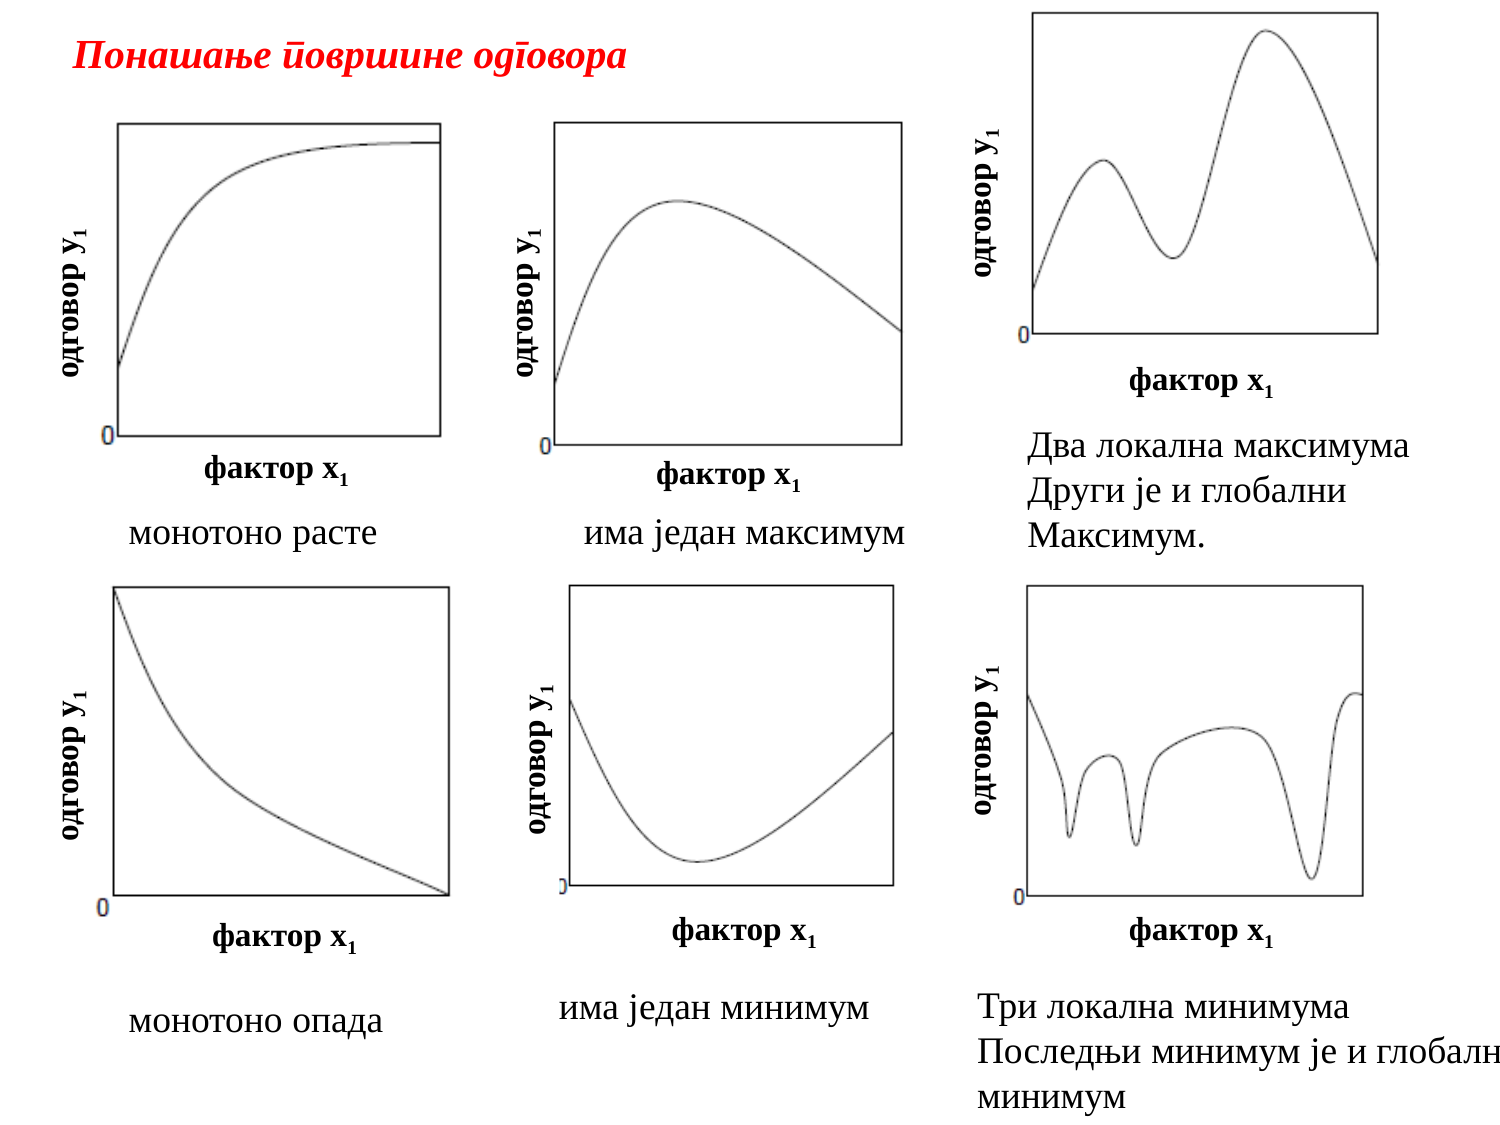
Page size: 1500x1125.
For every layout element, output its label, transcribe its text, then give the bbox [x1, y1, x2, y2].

text_box одговор у1 [37, 687, 69, 856]
picture [554, 574, 911, 907]
text_box одговор у1 [950, 662, 994, 831]
picture [74, 574, 472, 925]
title Понашање површине одговора [37, 0, 663, 105]
text_box монотоно опада [113, 987, 399, 1048]
text_box има један максимум [569, 499, 921, 560]
text_box фактор х1 [656, 915, 832, 961]
text_box фактор х1 [1114, 358, 1289, 411]
text_box фактор х1 [1114, 931, 1289, 961]
text_box одговор у1 [950, 125, 1007, 294]
text_box има један минимум [544, 974, 886, 1035]
picture [1012, 0, 1394, 350]
text_box одговор у1 [504, 681, 549, 850]
picture [537, 112, 918, 463]
text_box Два локална максимума Други је и глобални Максимум. [1012, 412, 1500, 563]
text_box фактор х1 [189, 472, 364, 498]
text_box одговор у1 [491, 224, 532, 394]
text_box монотоно расте [113, 499, 393, 560]
picture [87, 112, 472, 465]
text_box фактор х1 [641, 472, 817, 499]
text_box Три локална минимума Последњи минимум је и глобални минимум [962, 973, 1500, 1124]
picture [999, 574, 1385, 923]
text_box одговор у1 [37, 224, 82, 394]
text_box фактор х1 [197, 934, 373, 967]
